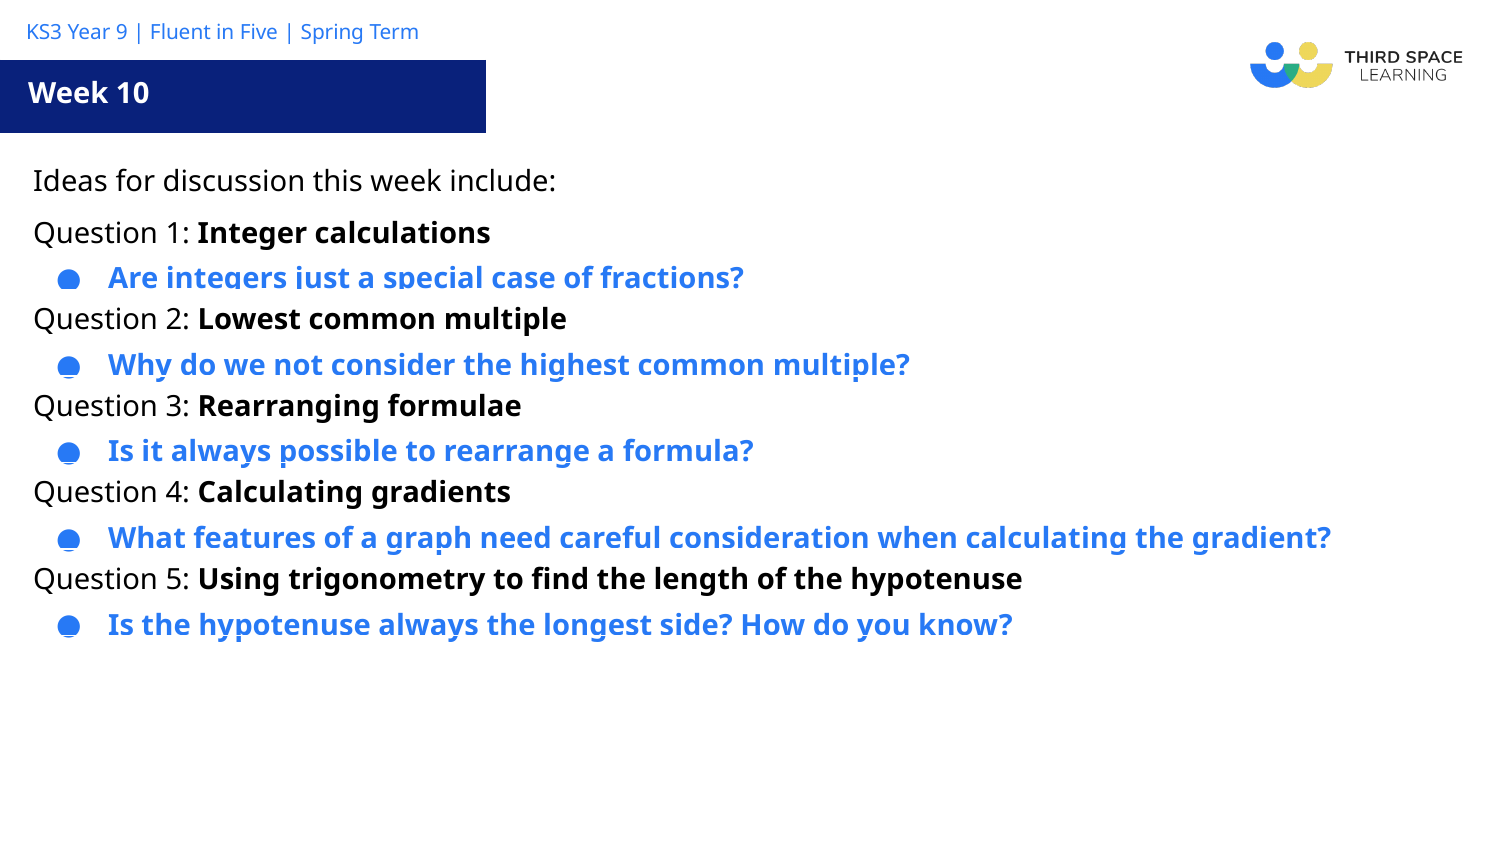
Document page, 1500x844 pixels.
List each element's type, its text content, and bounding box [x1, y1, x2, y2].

text_box Week 10 [13, 59, 383, 125]
table_header Ideas for discussion this week include: [29, 137, 1480, 202]
picture [1250, 33, 1465, 99]
table_cell Question 1: Integer calculations Are integers just a special case of fractions? [29, 204, 1480, 289]
table_cell Question 5: Using trigonometry to find the length of the hypotenuse Is the hypotenuse always the longest side? How do you know? [29, 550, 1480, 635]
table_cell Question 4: Calculating gradients What features of a graph need careful consideration when calculating the gradient? [29, 463, 1480, 548]
table_cell Question 2: Lowest common multiple Why do we not consider the highest common multiple? [29, 290, 1480, 375]
table_cell Question 3: Rearranging formulae Is it always possible to rearrange a formula? [29, 377, 1480, 462]
